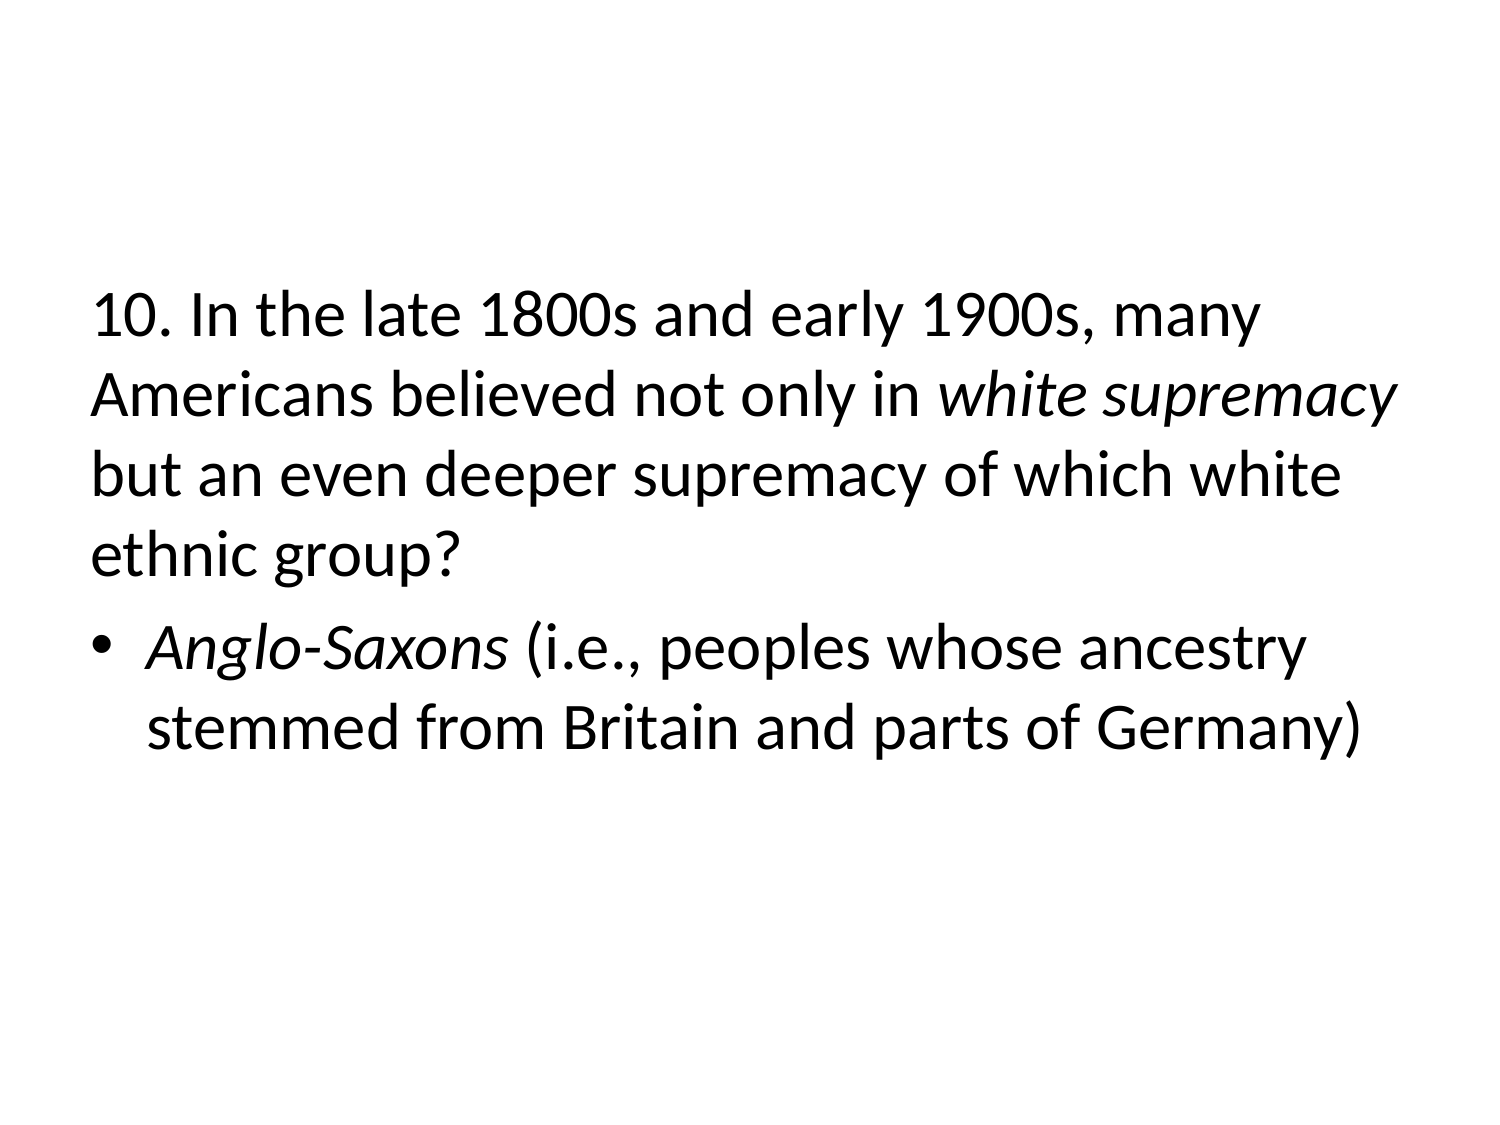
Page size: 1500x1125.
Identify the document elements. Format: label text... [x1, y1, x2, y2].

list 10. In the late 1800s and early 1900s, many Americans believed not only in white supremacy but an even deeper supremacy of which white ethnic group? Anglo-Saxons (i.e., peoples whose ancestry stemmed from Britain and parts of Germany) [75, 262, 1425, 1005]
